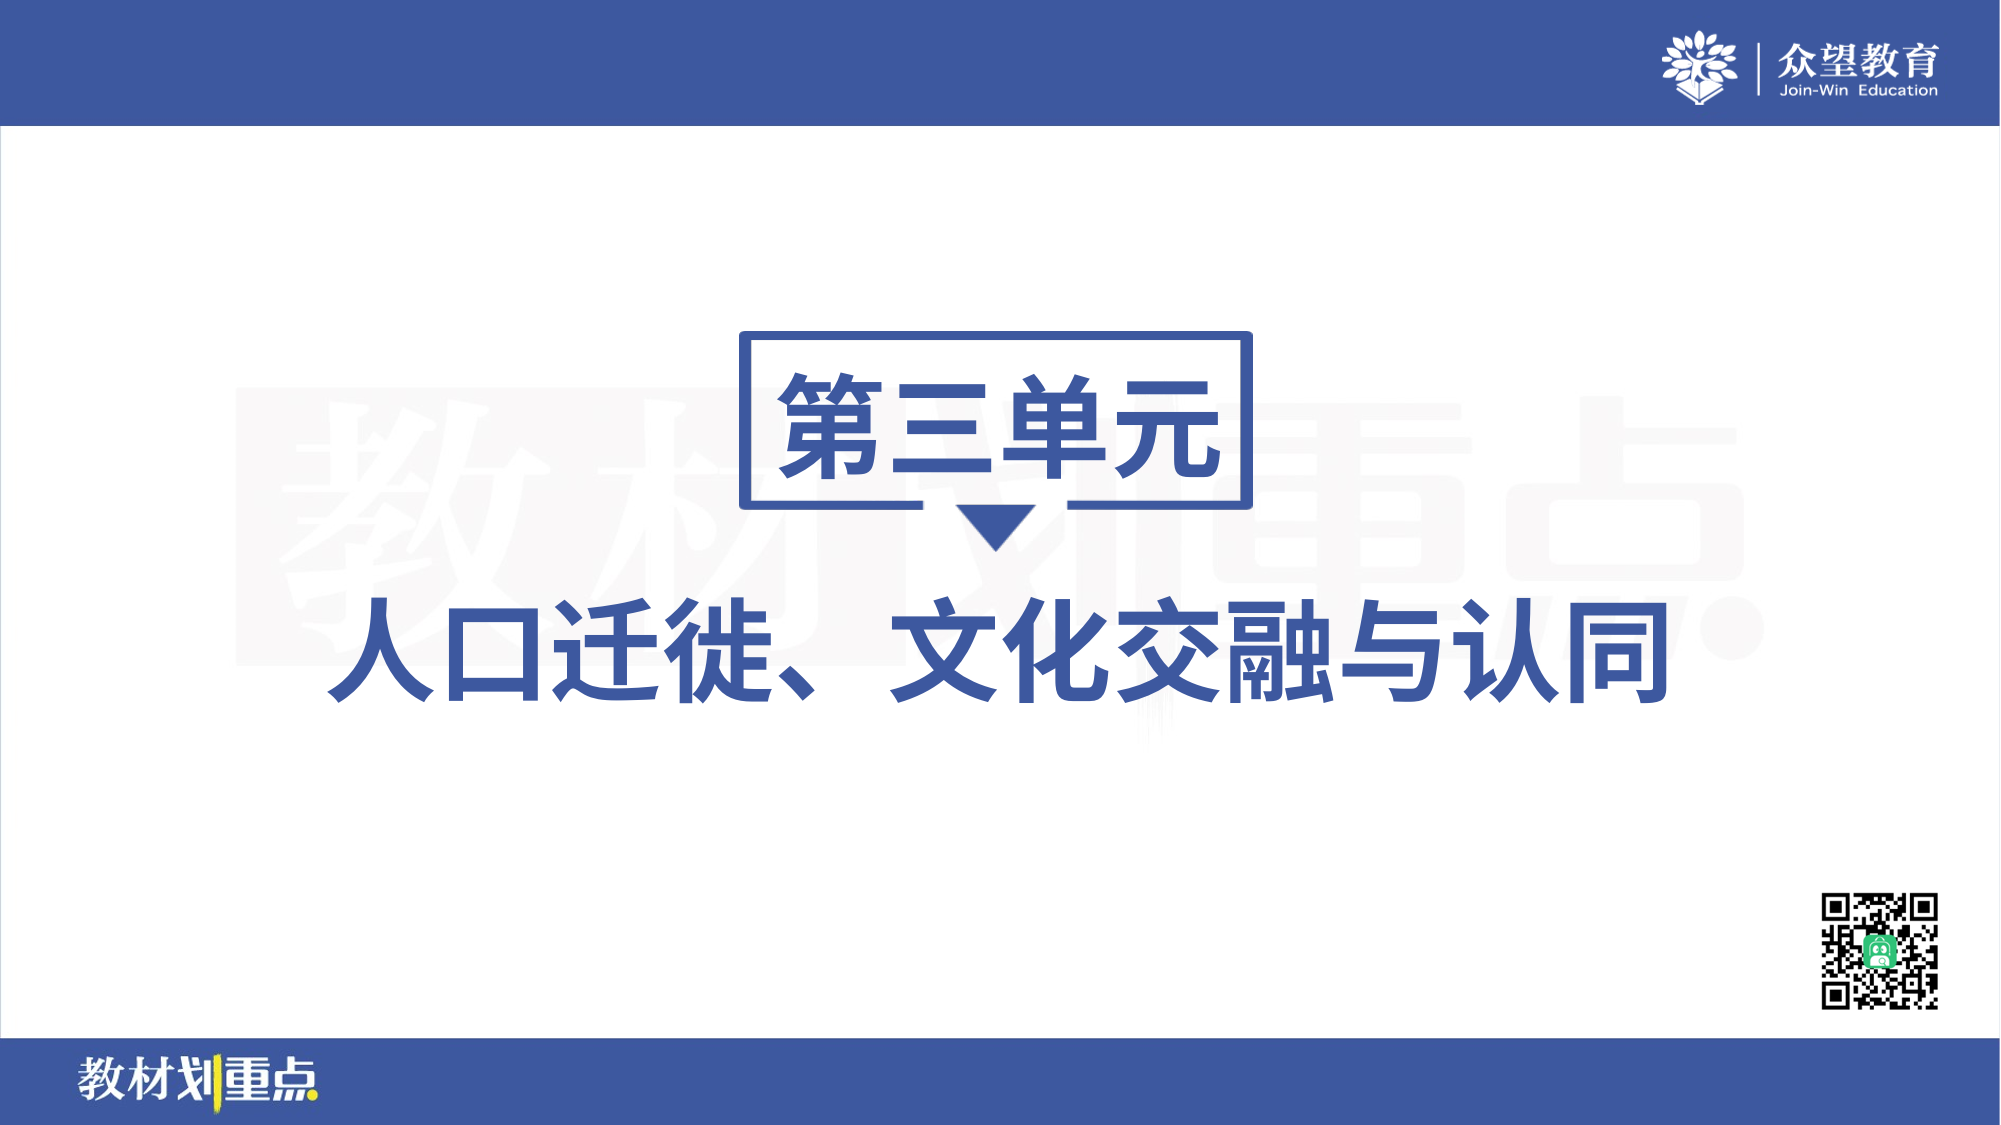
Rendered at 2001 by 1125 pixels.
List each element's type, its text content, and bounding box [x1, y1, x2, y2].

text_box 人口迁徙、文化交融与认同 [199, 578, 1800, 927]
text_box 第三单元 [1253, 343, 1259, 503]
picture [0, 0, 2000, 1125]
